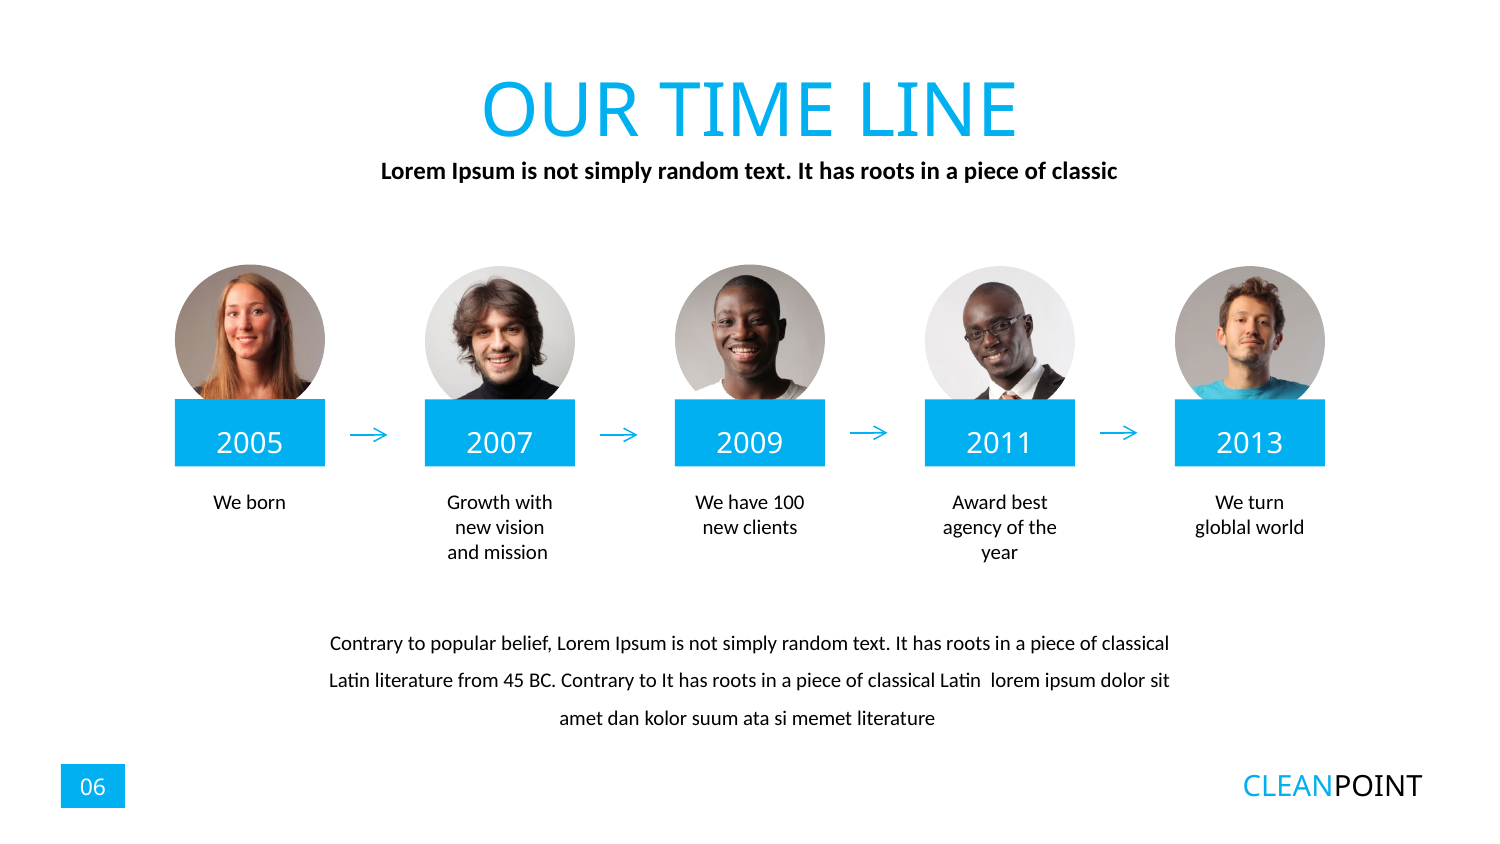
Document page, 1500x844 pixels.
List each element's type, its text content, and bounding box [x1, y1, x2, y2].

text_box Lorem Ipsum is not simply random text. It has roots in a piece of classic [149, 146, 1350, 192]
title OUR TIME LINE [300, 96, 1200, 146]
text_box CLEANPOINT [149, 746, 1438, 810]
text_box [1174, 265, 1326, 547]
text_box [424, 265, 576, 573]
text_box Contrary to popular belief, Lorem Ipsum is not simply random text. It has roots in a piece of classical Latin literature from 45 BC. Contrary to It has roots in a piece of classical Latin lorem ipsum dolor sit amet dan kolor suum ata si memet literature [299, 609, 1200, 737]
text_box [924, 265, 1076, 573]
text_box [174, 264, 326, 522]
text_box 06 [59, 762, 127, 810]
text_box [674, 264, 826, 547]
